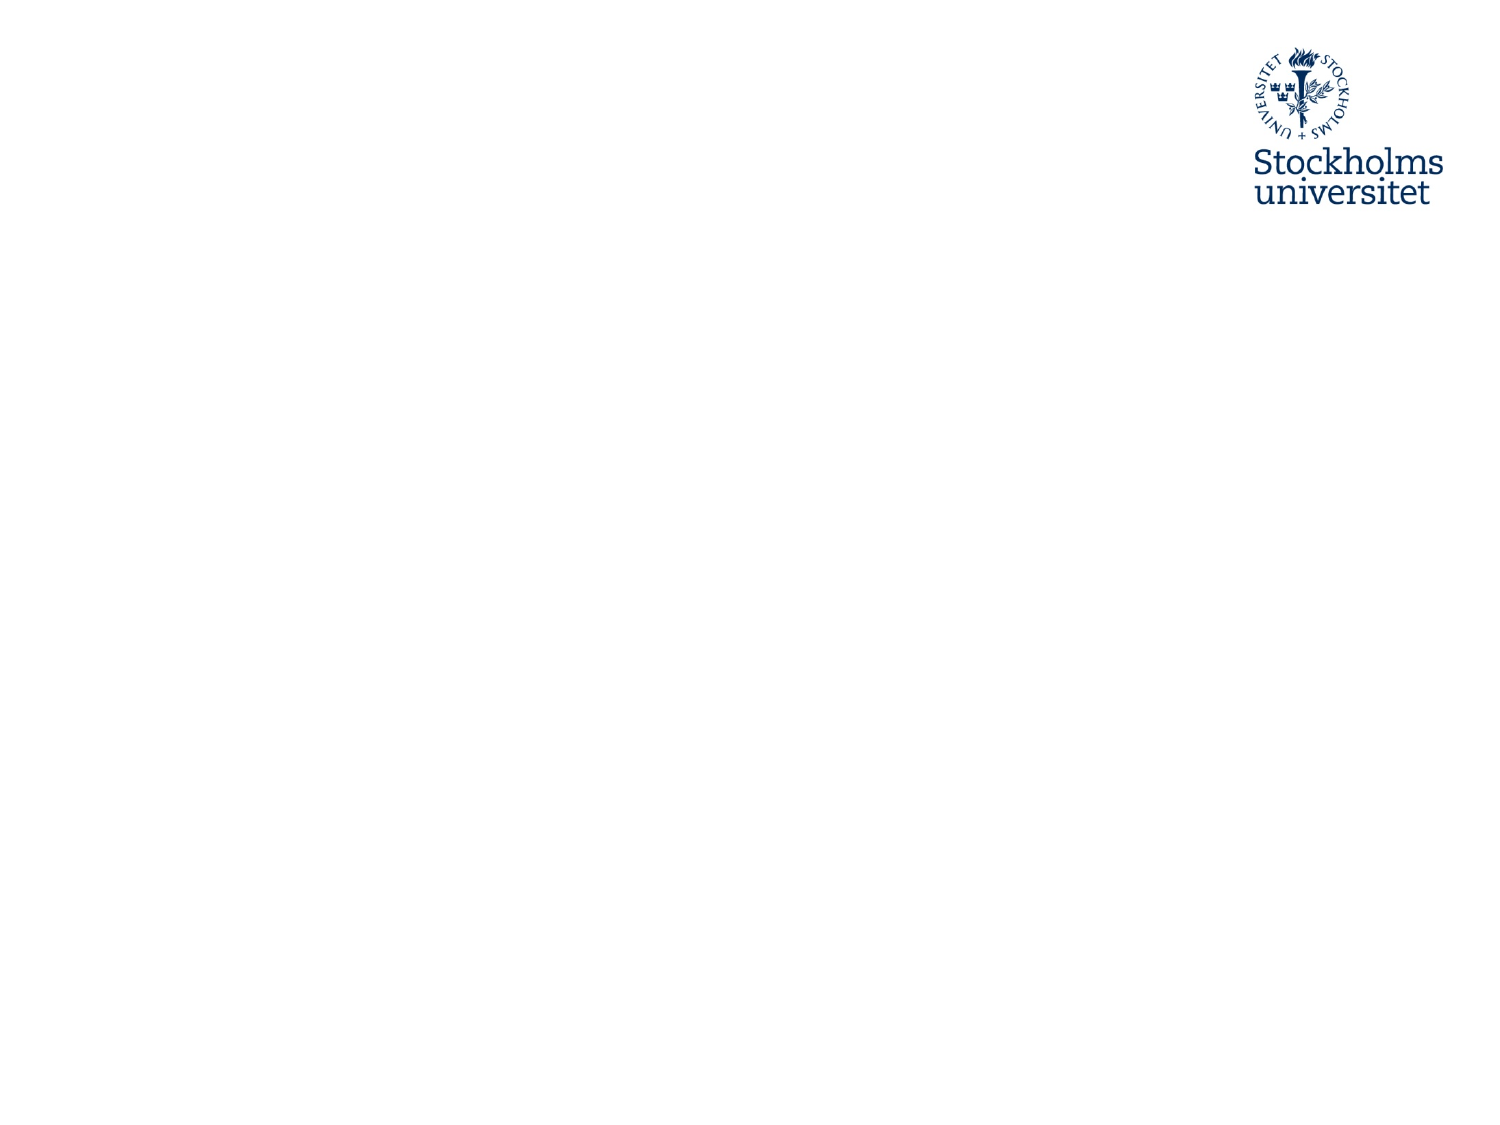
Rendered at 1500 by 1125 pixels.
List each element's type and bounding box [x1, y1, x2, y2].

picture [1253, 47, 1443, 213]
